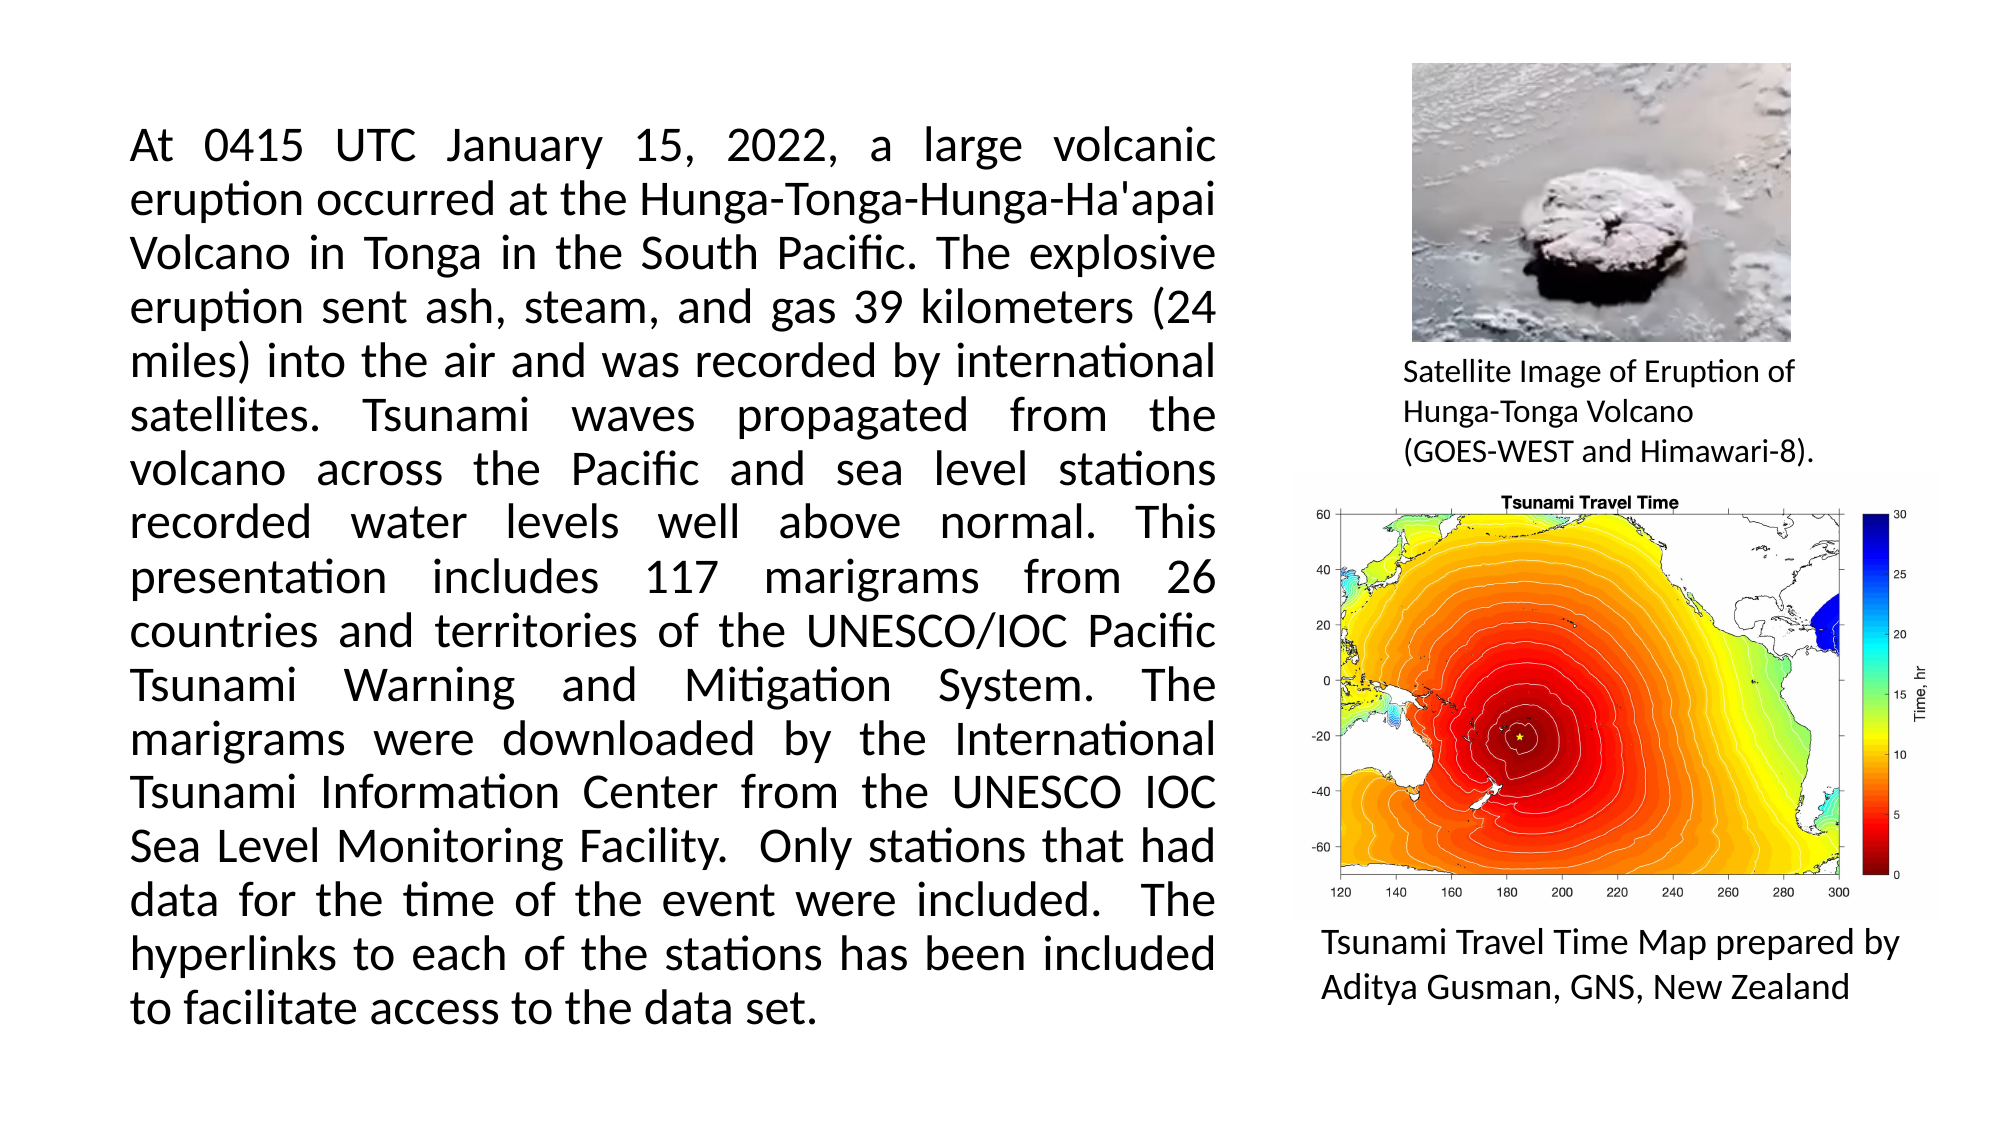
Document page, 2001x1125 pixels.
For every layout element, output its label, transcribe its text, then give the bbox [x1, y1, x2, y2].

picture [1293, 473, 1939, 920]
text_box Satellite Image of Eruption of Hunga-Tonga Volcano (GOES-WEST and Himawari-8). [1388, 342, 1878, 473]
text_box Tsunami Travel Time Map prepared by Aditya Gusman, GNS, New Zealand [1306, 920, 1919, 1015]
picture [1412, 63, 1791, 343]
list At 0415 UTC January 15, 2022, a large volcanic eruption occurred at the Hunga-Tonga-Hunga-Ha'apai Volcano in Tonga in the South Pacific. The explosive eruption sent ash, steam, and gas 39 kilometers (24 miles) into the air and was recorded by international satellites. Tsunami waves propagated from the volcano across the Pacific and sea level stations recorded water levels well above normal. This presentation includes 117 marigrams from 26 countries and territories of the UNESCO/IOC Pacific Tsunami Warning and Mitigation System. The marigrams were downloaded by the International Tsunami Information Center from the UNESCO IOC Sea Level Monitoring Facility. Only stations that had data for the time of the event were included. The hyperlinks to each of the stations has been included to facilitate access to the data set. [114, 110, 1233, 1066]
